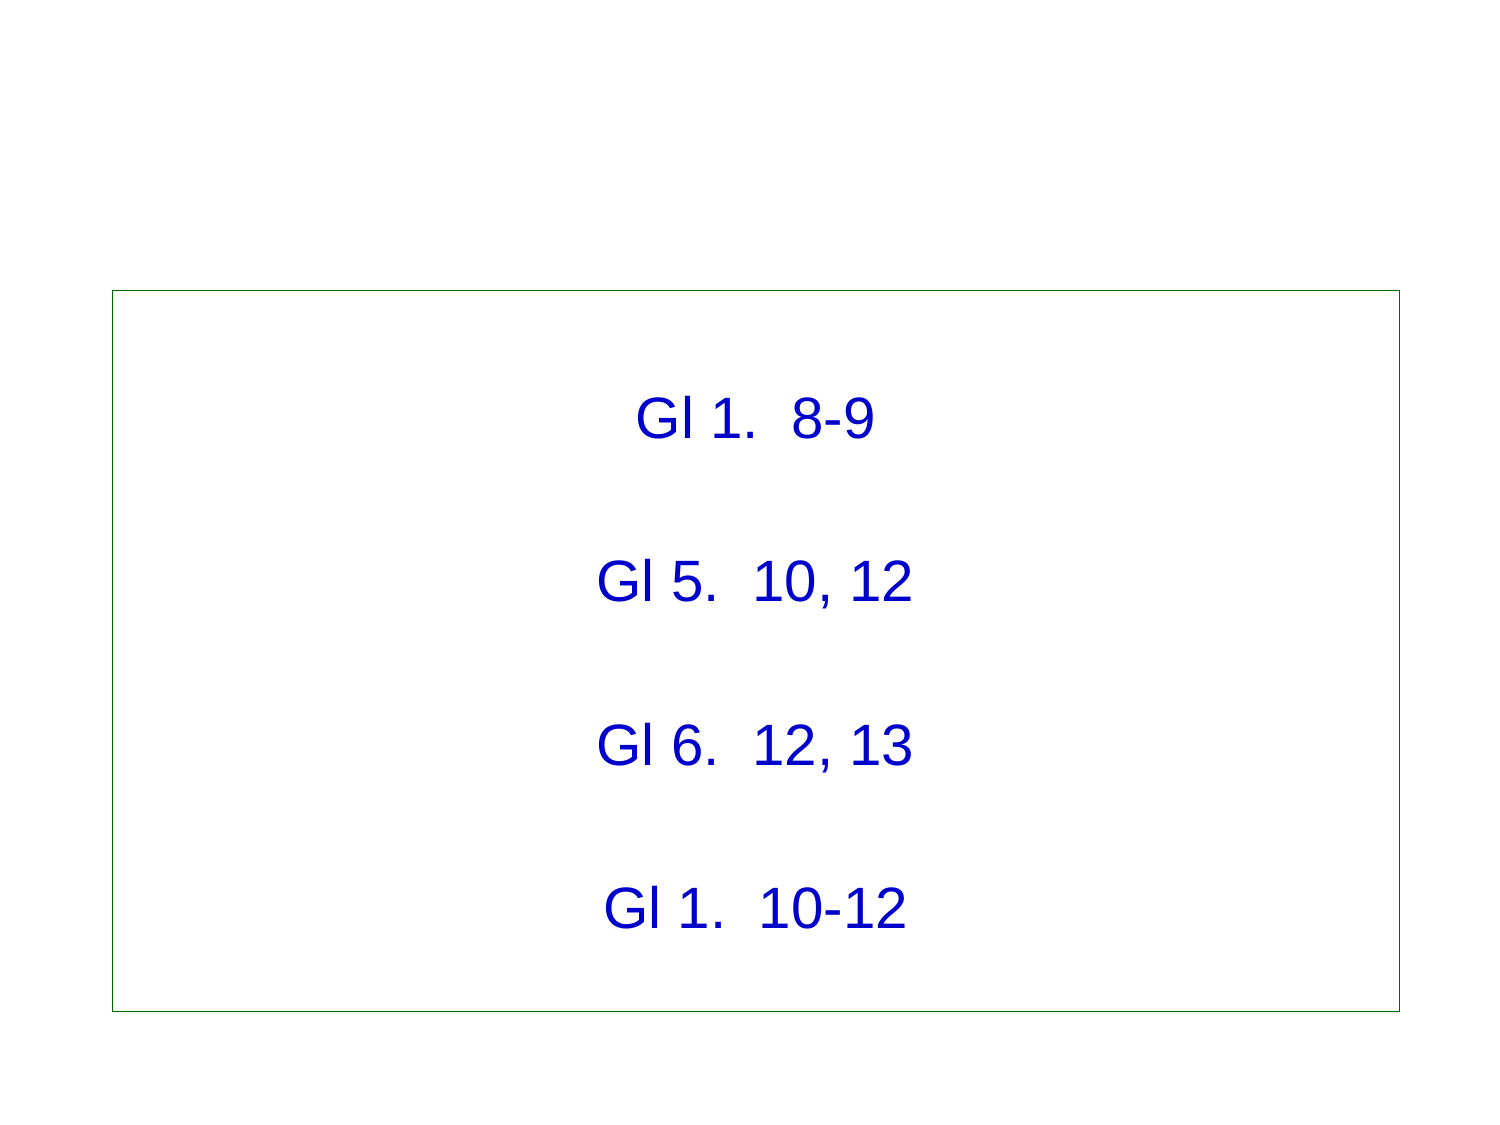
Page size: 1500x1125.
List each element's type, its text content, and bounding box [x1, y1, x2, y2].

list Gl 1. 8-9 Gl 5. 10, 12 Gl 6. 12, 13 Gl 1. 10-12 [112, 290, 1400, 1012]
